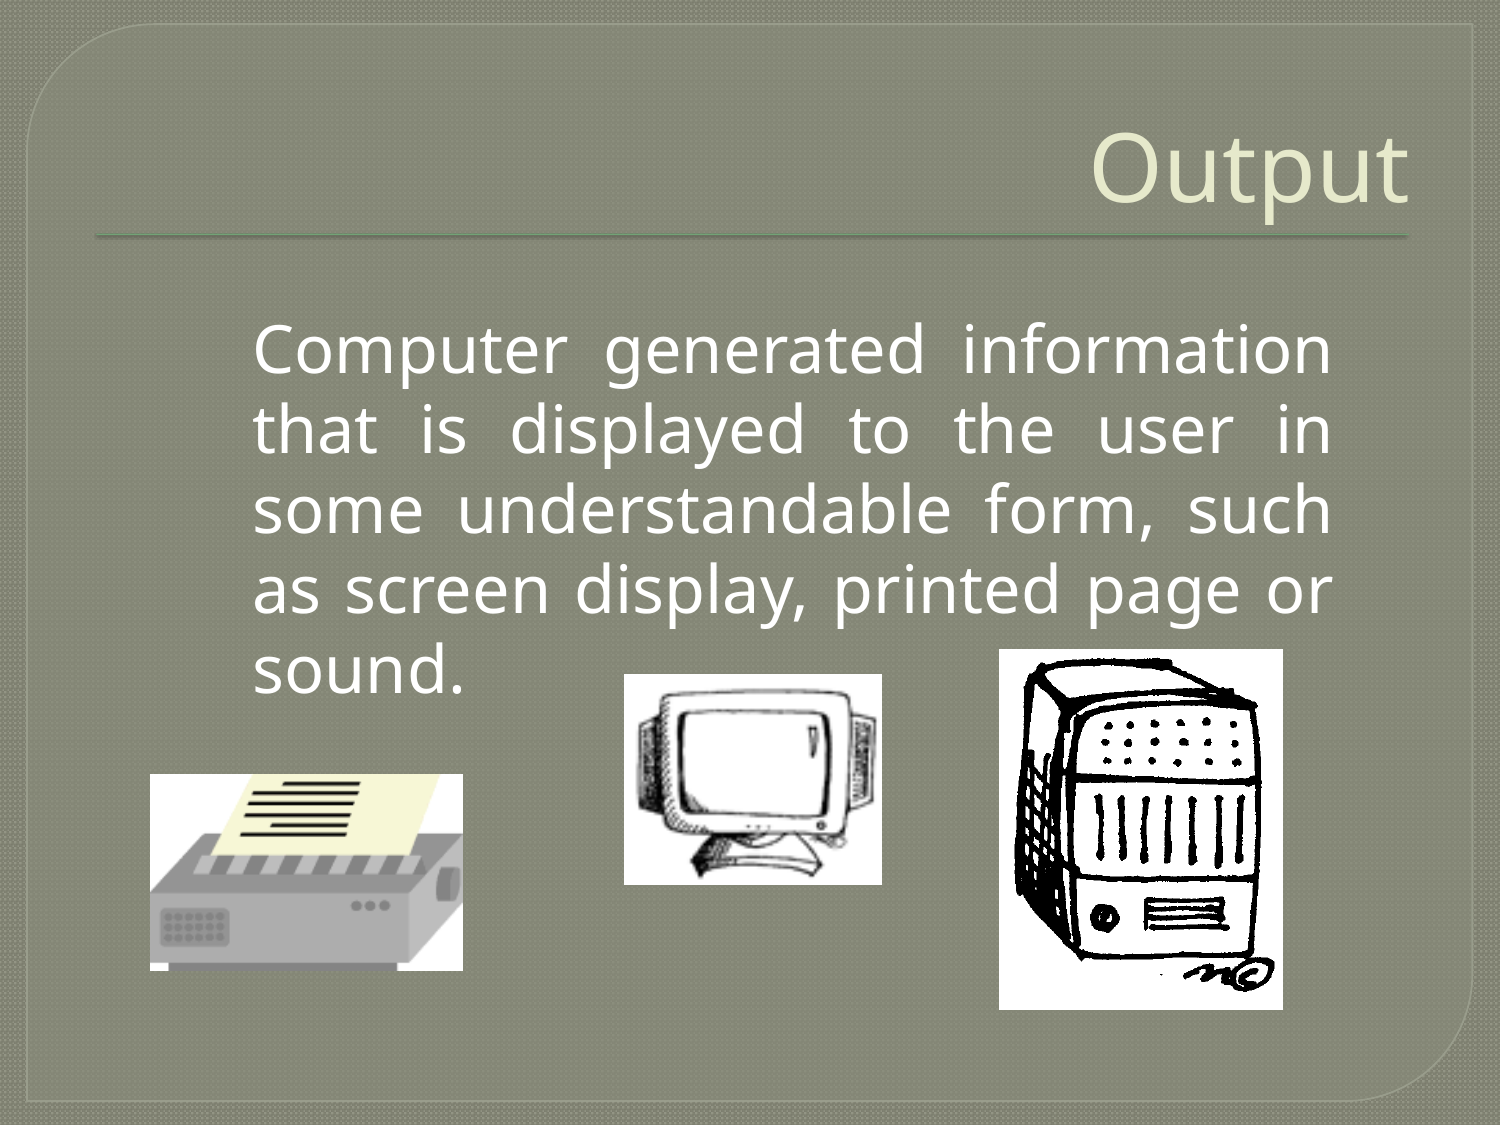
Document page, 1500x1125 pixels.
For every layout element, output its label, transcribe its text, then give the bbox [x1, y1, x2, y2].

picture [624, 674, 882, 886]
picture [149, 774, 463, 971]
title Output [75, 41, 1425, 229]
text_box Computer generated information that is displayed to the user in some understandable form, such as screen display, printed page or sound. [237, 299, 1350, 715]
picture [999, 649, 1283, 1011]
